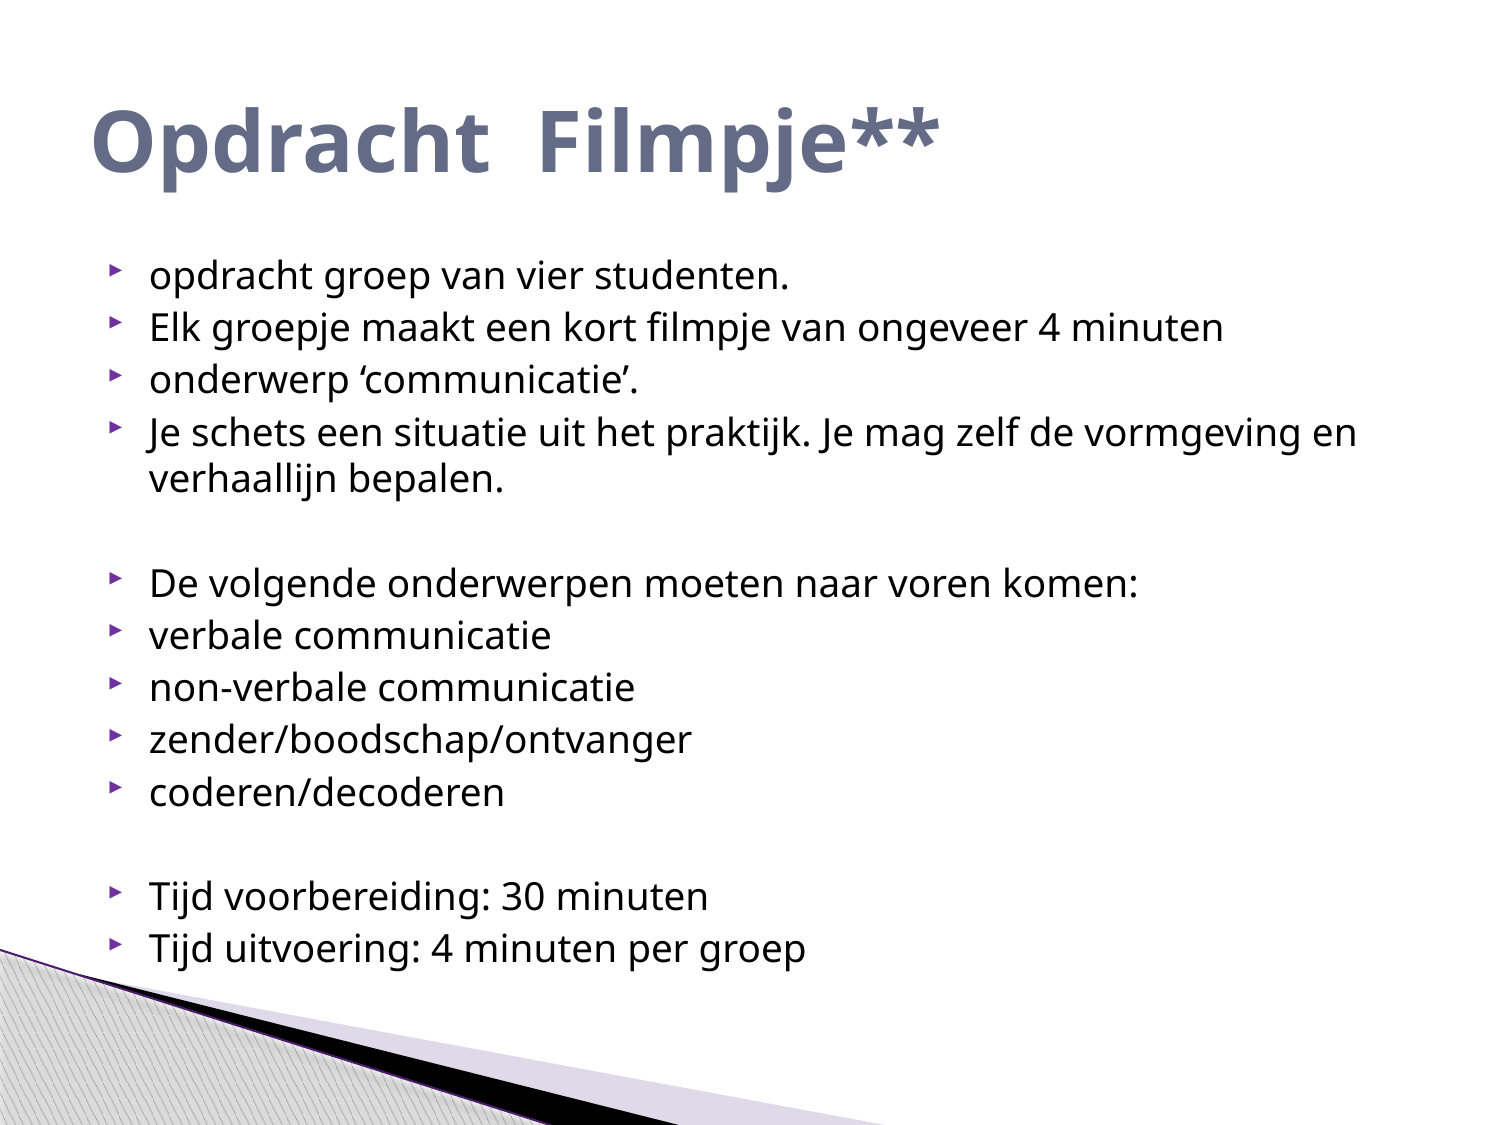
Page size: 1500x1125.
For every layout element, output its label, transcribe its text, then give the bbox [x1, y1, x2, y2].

title Opdracht Filmpje** [75, 45, 1425, 233]
list opdracht groep van vier studenten. Elk groepje maakt een kort filmpje van ongeveer 4 minuten onderwerp ‘communicatie’. Je schets een situatie uit het praktijk. Je mag zelf de vormgeving en verhaallijn bepalen. De volgende onderwerpen moeten naar voren komen: verbale communicatie non-verbale communicatie zender/boodschap/ontvanger coderen/decoderen Tijd voorbereiding: 30 minuten Tijd uitvoering: 4 minuten per groep [75, 243, 1425, 986]
